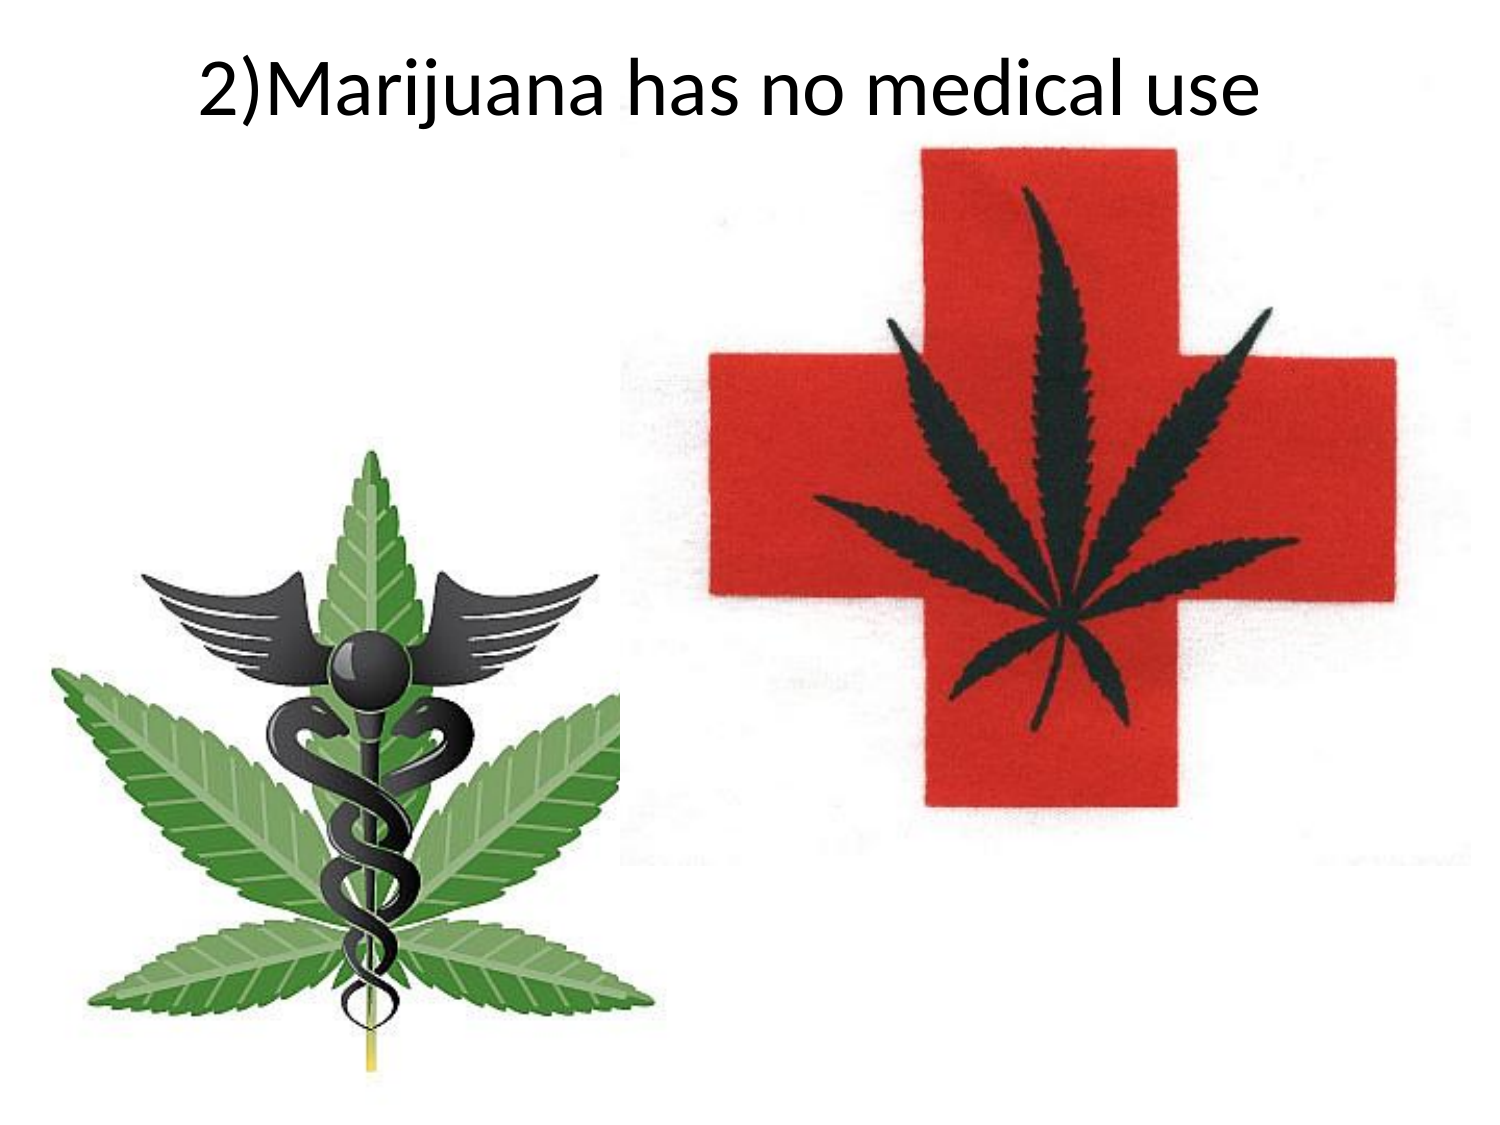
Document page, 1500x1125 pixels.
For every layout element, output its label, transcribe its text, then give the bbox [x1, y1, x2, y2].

title 2)Marijuana has no medical use [167, 24, 1311, 141]
picture [0, 74, 1471, 1125]
